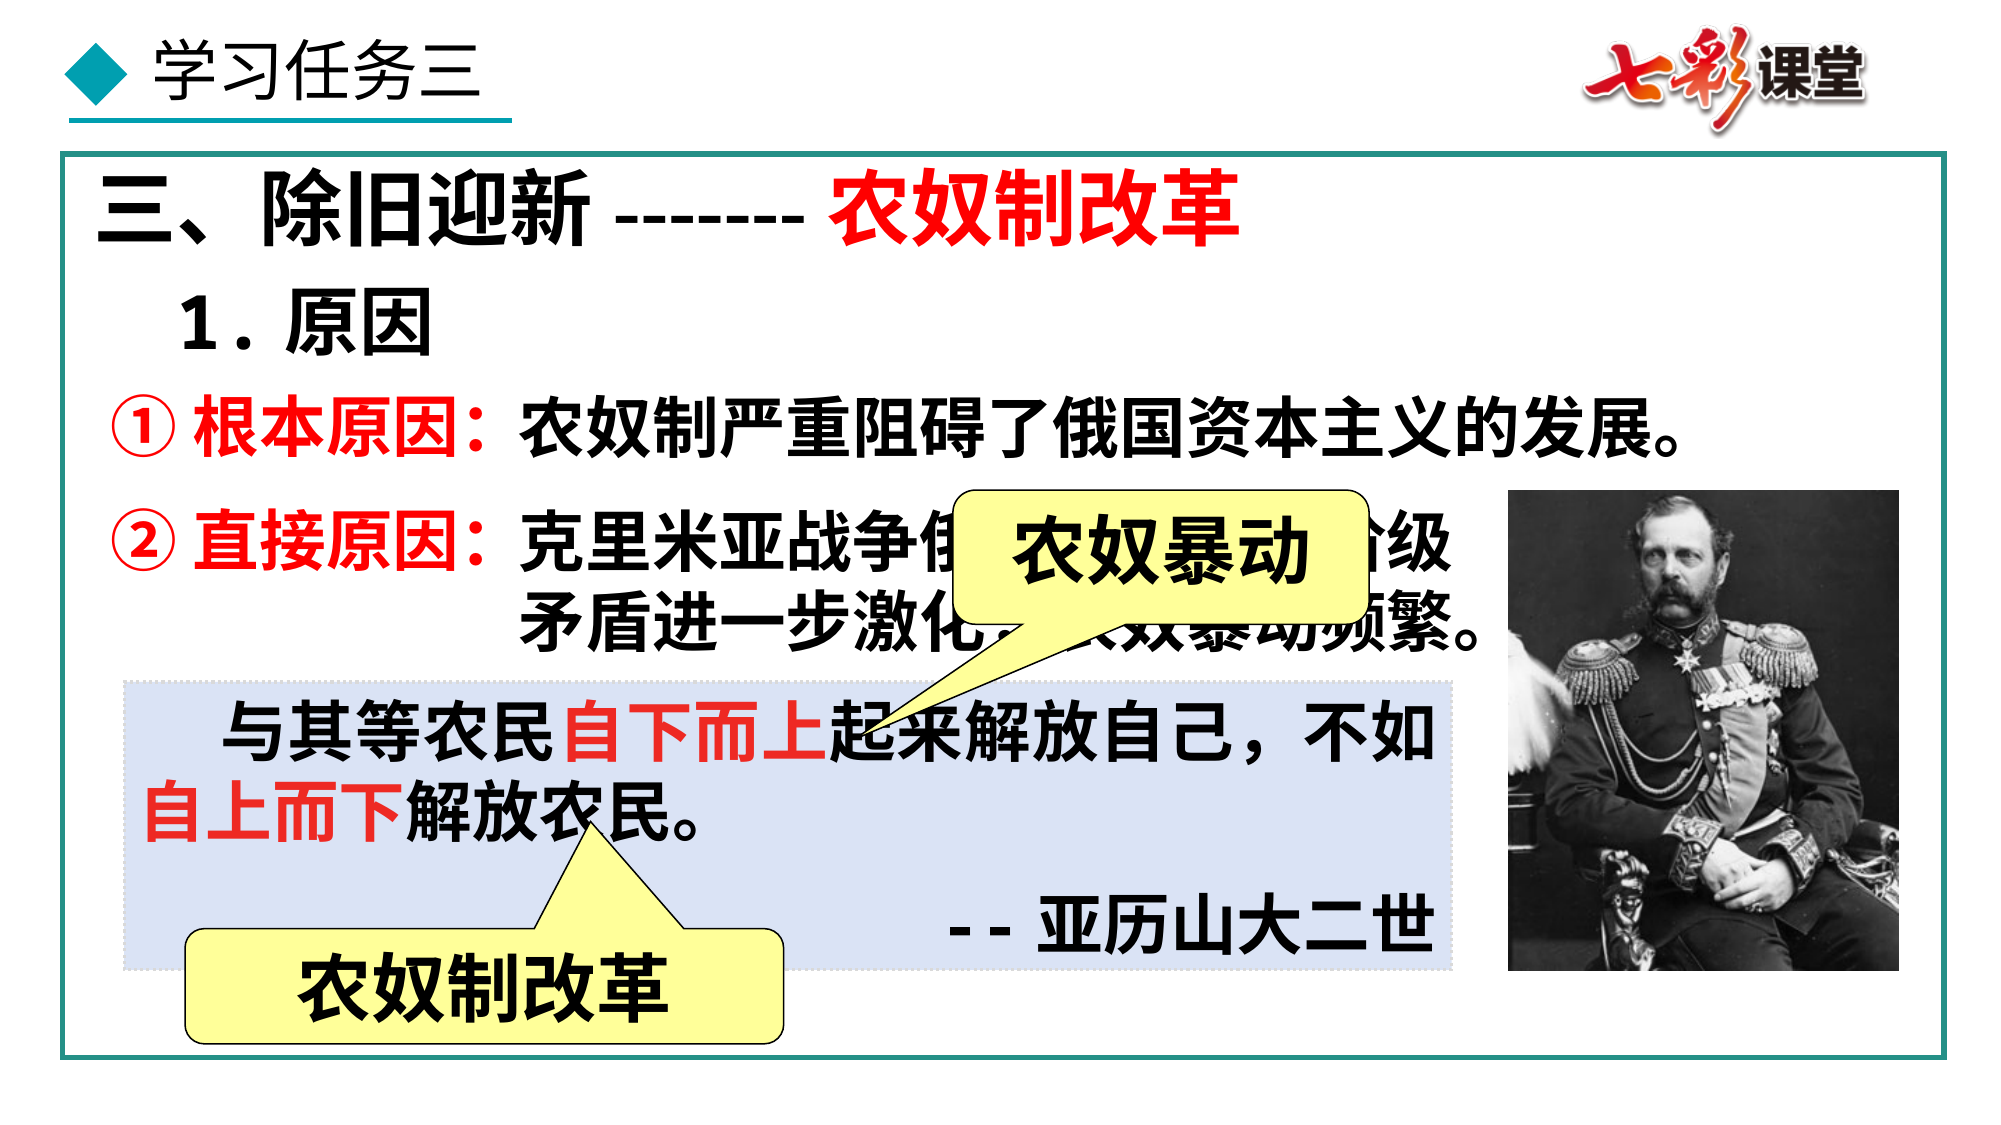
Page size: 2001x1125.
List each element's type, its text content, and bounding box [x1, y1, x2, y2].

text_box 农奴暴动 [854, 490, 1370, 740]
text_box 克里米亚战争俄国战败，使阶级矛盾进一步激化，农奴暴动频繁。 [504, 492, 1019, 667]
text_box 与其等农民自下而上起来解放自己，不如自上而下解放农民。 --亚历山大二世 [124, 681, 1452, 970]
text_box 农奴制改革 [185, 821, 784, 1044]
text_box 农奴制严重阻碍了俄国资本主义的发展。 [504, 378, 1908, 474]
text_box ①根本原因： [95, 377, 542, 473]
picture [1507, 489, 1899, 972]
text_box 1.原因 [55, 267, 556, 372]
text_box 三、除旧迎新-------农奴制改革 [78, 149, 1434, 264]
text_box 克里米亚战争俄国战败，使阶级矛盾进一步激化，农奴暴动频繁。 [1028, 492, 1473, 667]
text_box ②直接原因： [95, 491, 542, 587]
picture [1578, 19, 1874, 139]
